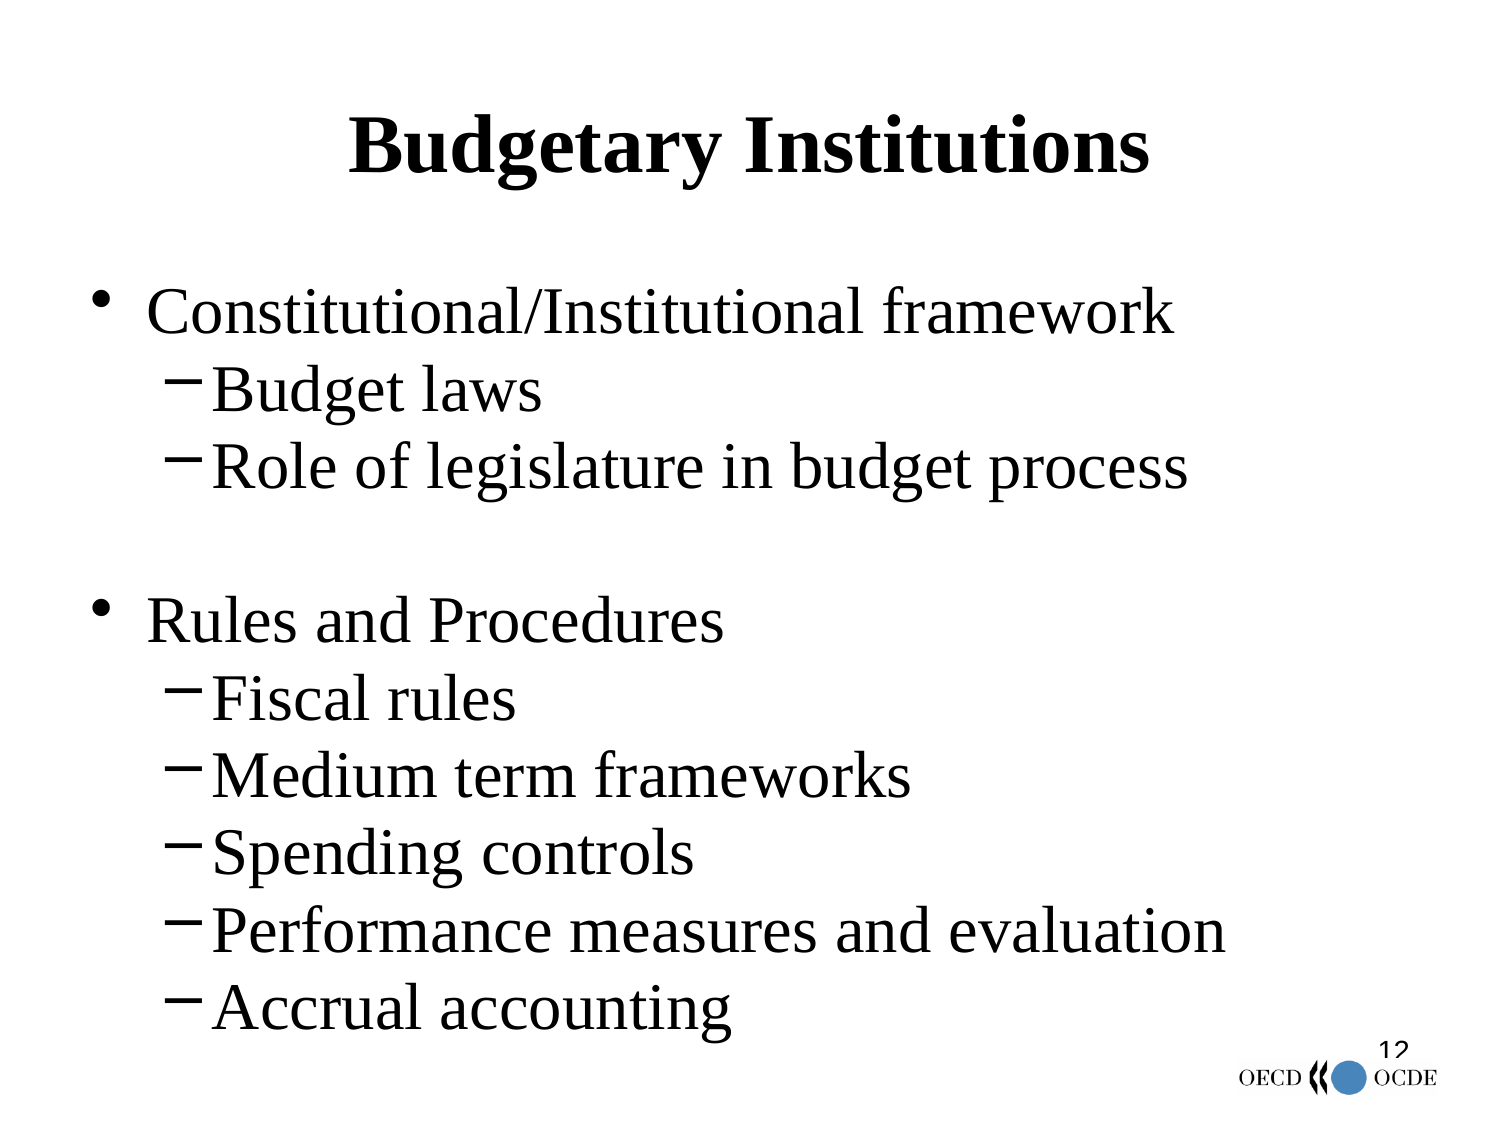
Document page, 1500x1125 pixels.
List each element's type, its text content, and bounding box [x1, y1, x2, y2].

title Budgetary Institutions [74, 44, 1426, 233]
slide_number 12 [1074, 1024, 1426, 1103]
list Constitutional/Institutional framework Budget laws Role of legislature in budget process Rules and Procedures Fiscal rules Medium term frameworks Spending controls Performance measures and evaluation Accrual accounting [74, 274, 1463, 1006]
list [1237, 1058, 1438, 1096]
